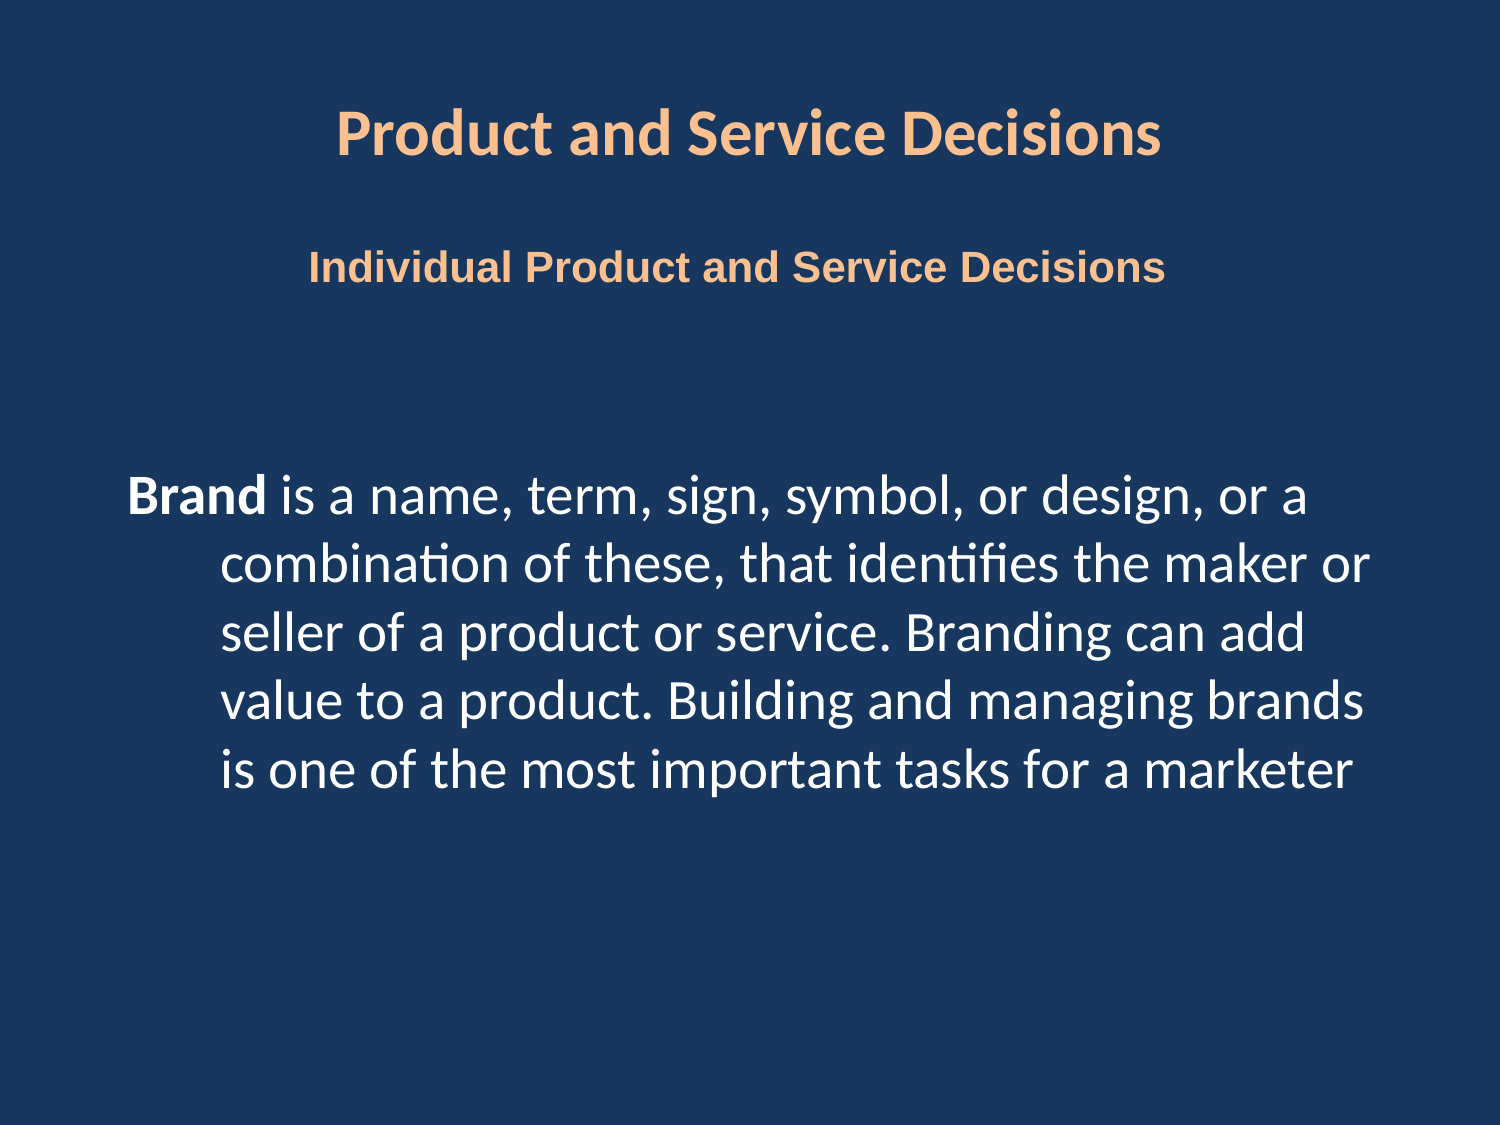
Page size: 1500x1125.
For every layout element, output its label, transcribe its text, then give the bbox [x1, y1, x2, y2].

list Brand is a name, term, sign, symbol, or design, or a combination of these, that identifies the maker or seller of a product or service. Branding can add value to a product. Building and managing brands is one of the most important tasks for a marketer [112, 450, 1388, 813]
title Product and Service Decisions [112, 37, 1388, 225]
list Individual Product and Service Decisions [150, 237, 1325, 300]
